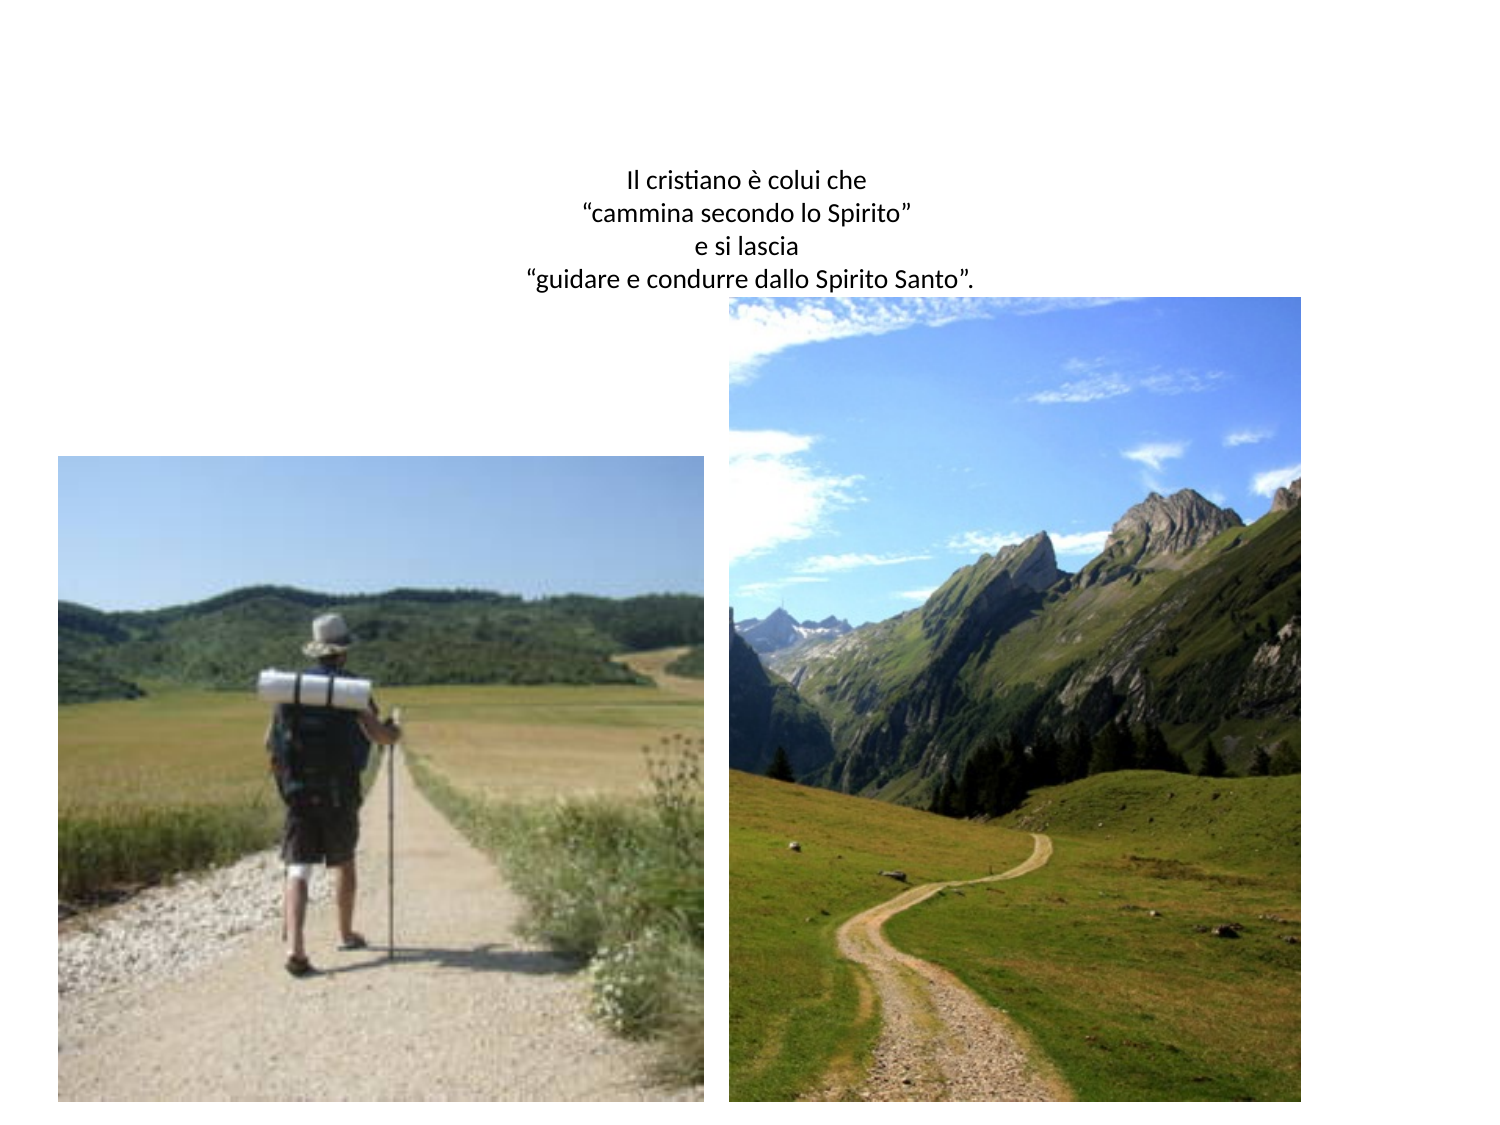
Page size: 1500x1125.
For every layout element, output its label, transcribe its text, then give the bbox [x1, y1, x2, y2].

title Il cristiano è colui che “cammina secondo lo Spirito” e si lascia “guidare e condurre dallo Spirito Santo”. [75, 152, 1425, 340]
picture [58, 456, 704, 1102]
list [729, 297, 1301, 1102]
